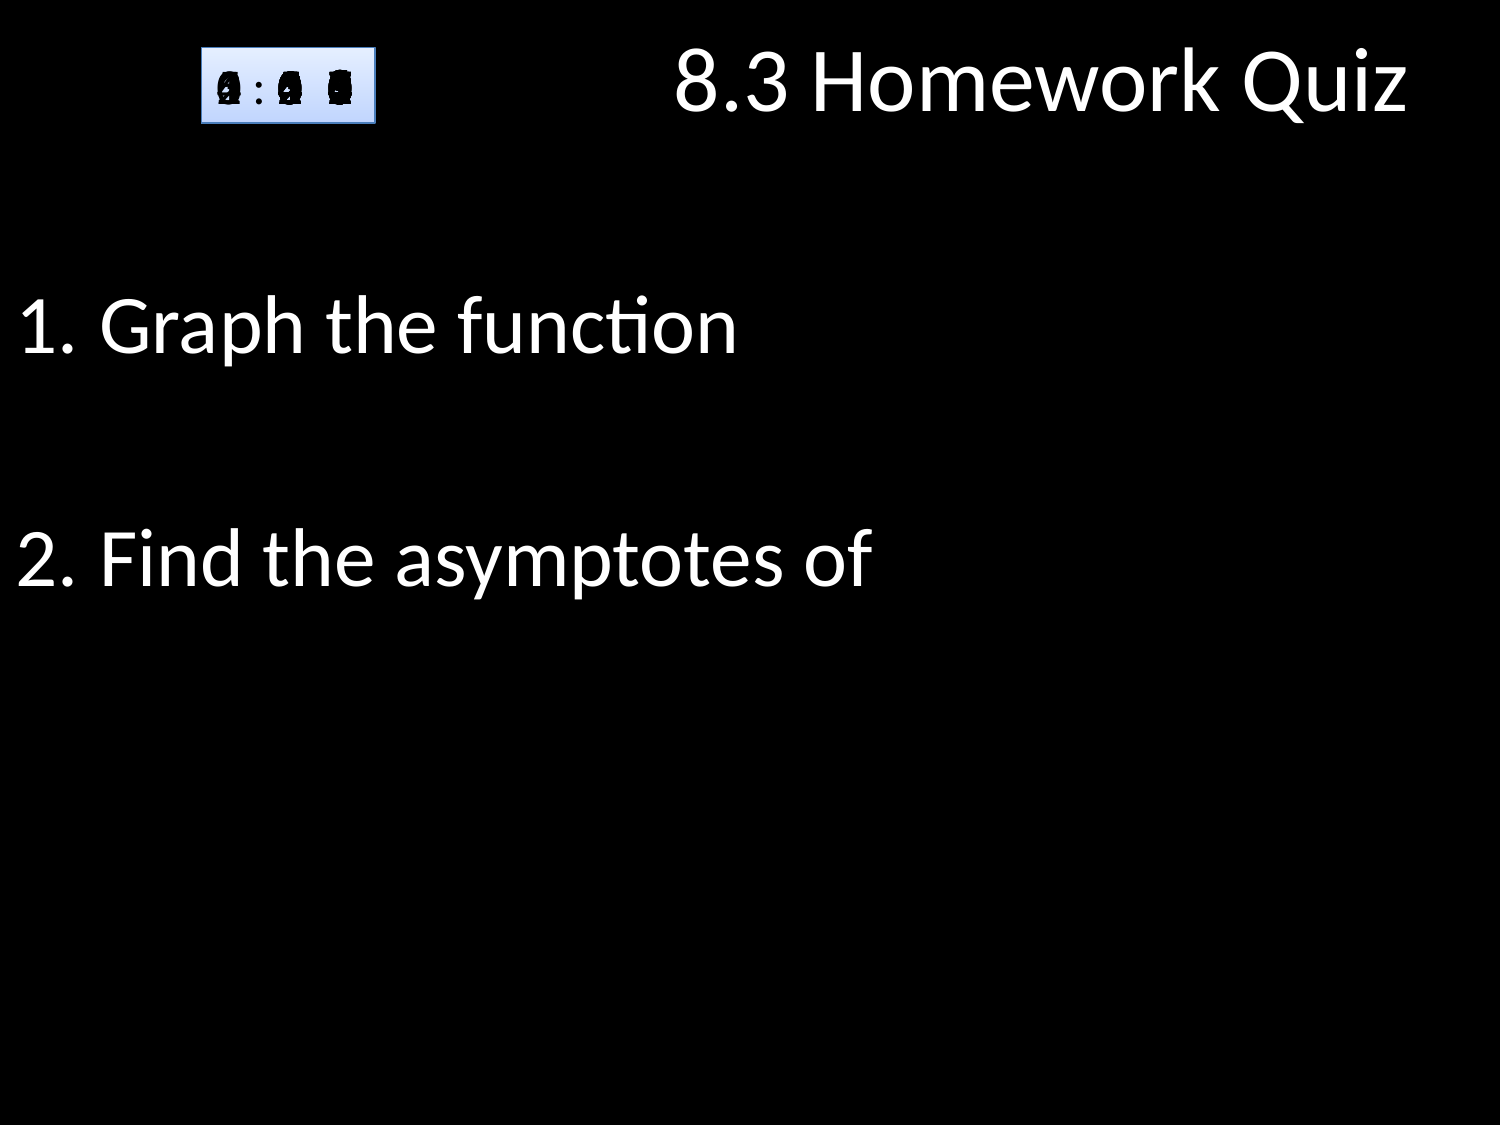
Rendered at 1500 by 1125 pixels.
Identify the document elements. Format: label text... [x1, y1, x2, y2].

text_box [201, 47, 376, 124]
text_box 9 [312, 47, 363, 123]
text_box 0 [262, 47, 312, 123]
title 8.3 Homework Quiz [75, 0, 1425, 150]
text_box : [252, 47, 262, 123]
text_box 0 [201, 47, 252, 123]
